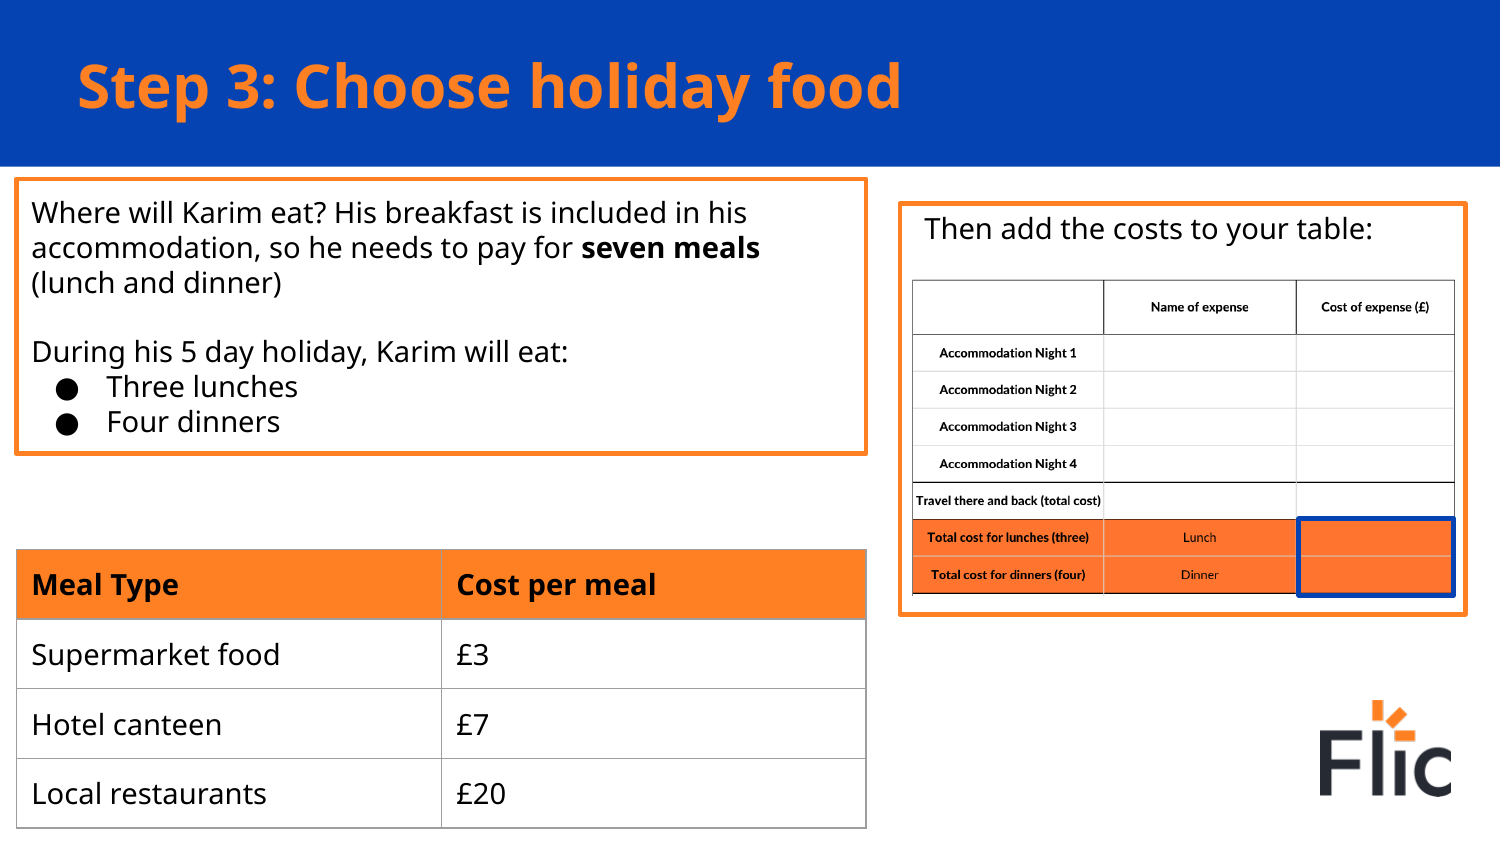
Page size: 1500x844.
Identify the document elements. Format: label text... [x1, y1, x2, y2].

table_cell £7 [442, 689, 865, 758]
title Step 3: Choose holiday food [62, 41, 1307, 127]
table_cell Local restaurants [17, 759, 441, 827]
table_cell £20 [442, 759, 865, 827]
text_box Where will Karim eat? His breakfast is included in his accommodation, so he needs to pay for seven meals (lunch and dinner) During his 5 day holiday, Karim will eat: Three lunches Four dinners [16, 178, 867, 454]
table_cell Hotel canteen [17, 689, 441, 758]
table_header Meal Type [17, 550, 441, 618]
table_header Cost per meal [442, 550, 865, 618]
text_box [899, 194, 1475, 615]
picture [1320, 700, 1451, 797]
table_cell £3 [442, 620, 865, 688]
table_cell Supermarket food [17, 620, 441, 688]
